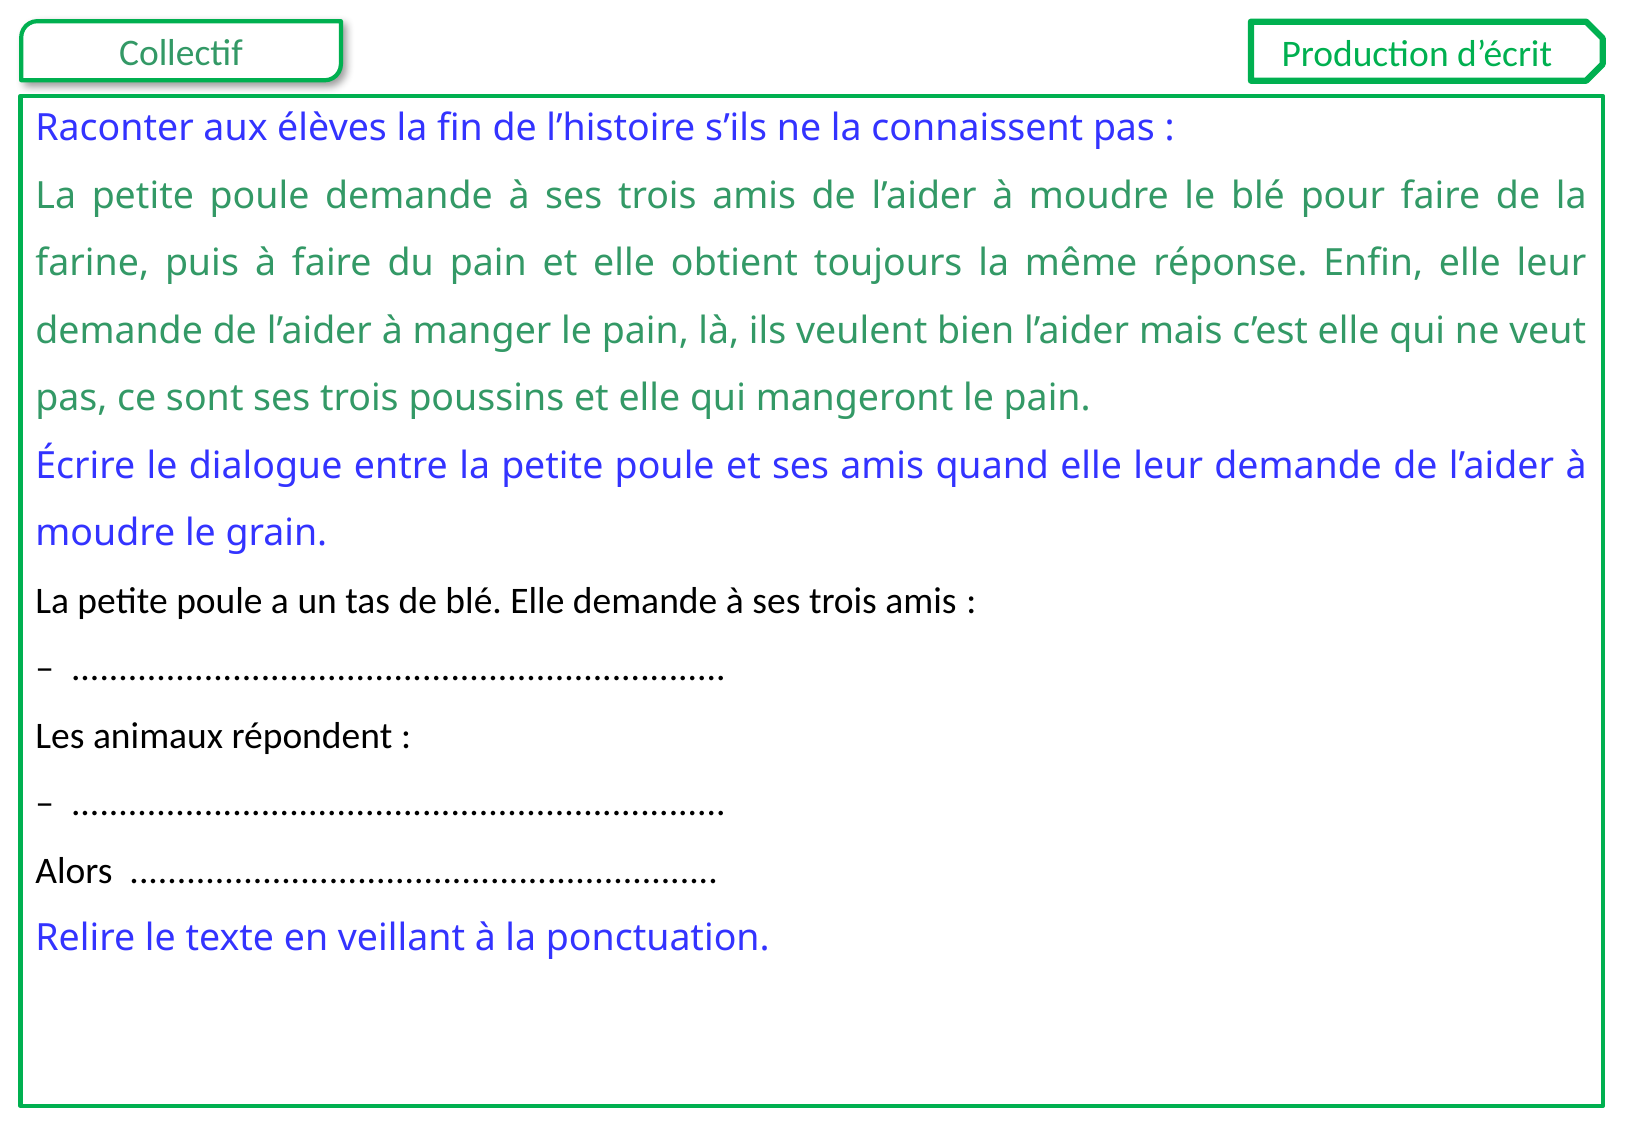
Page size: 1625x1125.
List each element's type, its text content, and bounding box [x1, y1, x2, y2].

list Production d’écrit [1250, 21, 1584, 81]
list Raconter aux élèves la fin de l’histoire s’ils ne la connaissent pas : La petite poule demande à ses trois amis de l’aider à moudre le blé pour faire de la farine, puis à faire du pain et elle obtient toujours la même réponse. Enfin, elle leur demande de l’aider à manger le pain, là, ils veulent bien l’aider mais c’est elle qui ne veut pas, ce sont ses trois poussins et elle qui mangeront le pain. Écrire le dialogue entre la petite poule et ses amis quand elle leur demande de l’aider à moudre le grain. La petite poule a un tas de blé. Elle demande à ses trois amis : – ..................................................................... Les animaux répondent : – ..................................................................... Alors .............................................................. Relire le texte en veillant à la ponctuation. [18, 94, 1605, 1108]
